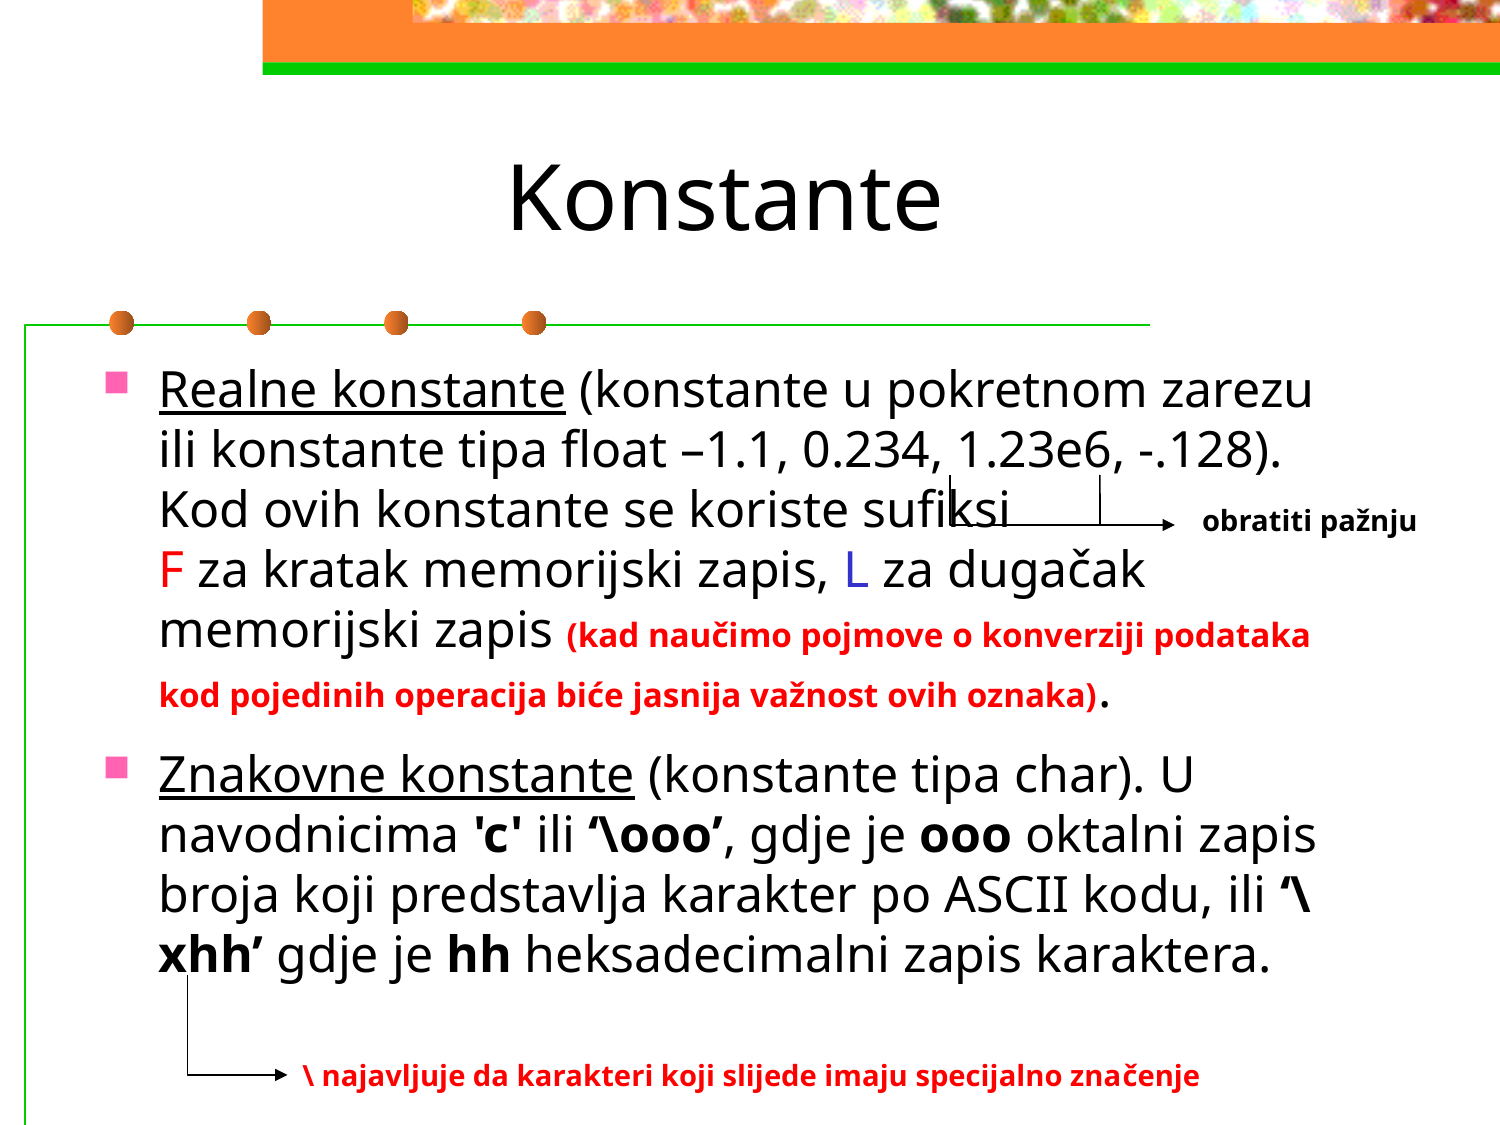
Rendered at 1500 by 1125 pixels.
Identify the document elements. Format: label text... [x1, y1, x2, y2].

picture [412, 0, 1500, 23]
text_box [187, 975, 287, 1082]
list Realne konstante (konstante u pokretnom zarezu ili konstante tipa float –1.1, 0.234, 1.23e6, -.128). Kod ovih konstante se koriste sufiksi F za kratak memorijski zapis, L za dugačak memorijski zapis (kad naučimo pojmove o konverziji podataka kod pojedinih operacija biće jasnija važnost ovih oznaka). Znakovne konstante (konstante tipa char). U navodnicima 'c' ili ‘\ooo’, gdje je ooo oktalni zapis broja koji predstavlja karakter po ASCII kodu, ili ‘\xhh’ gdje je hh heksadecimalni zapis karaktera. [87, 350, 1363, 1025]
text_box [949, 474, 1175, 532]
text_box obratiti pažnju [1187, 494, 1488, 545]
title Konstante [87, 99, 1363, 288]
text_box \ najavljuje da karakteri koji slijede imaju specijalno značenje [287, 1049, 1288, 1100]
